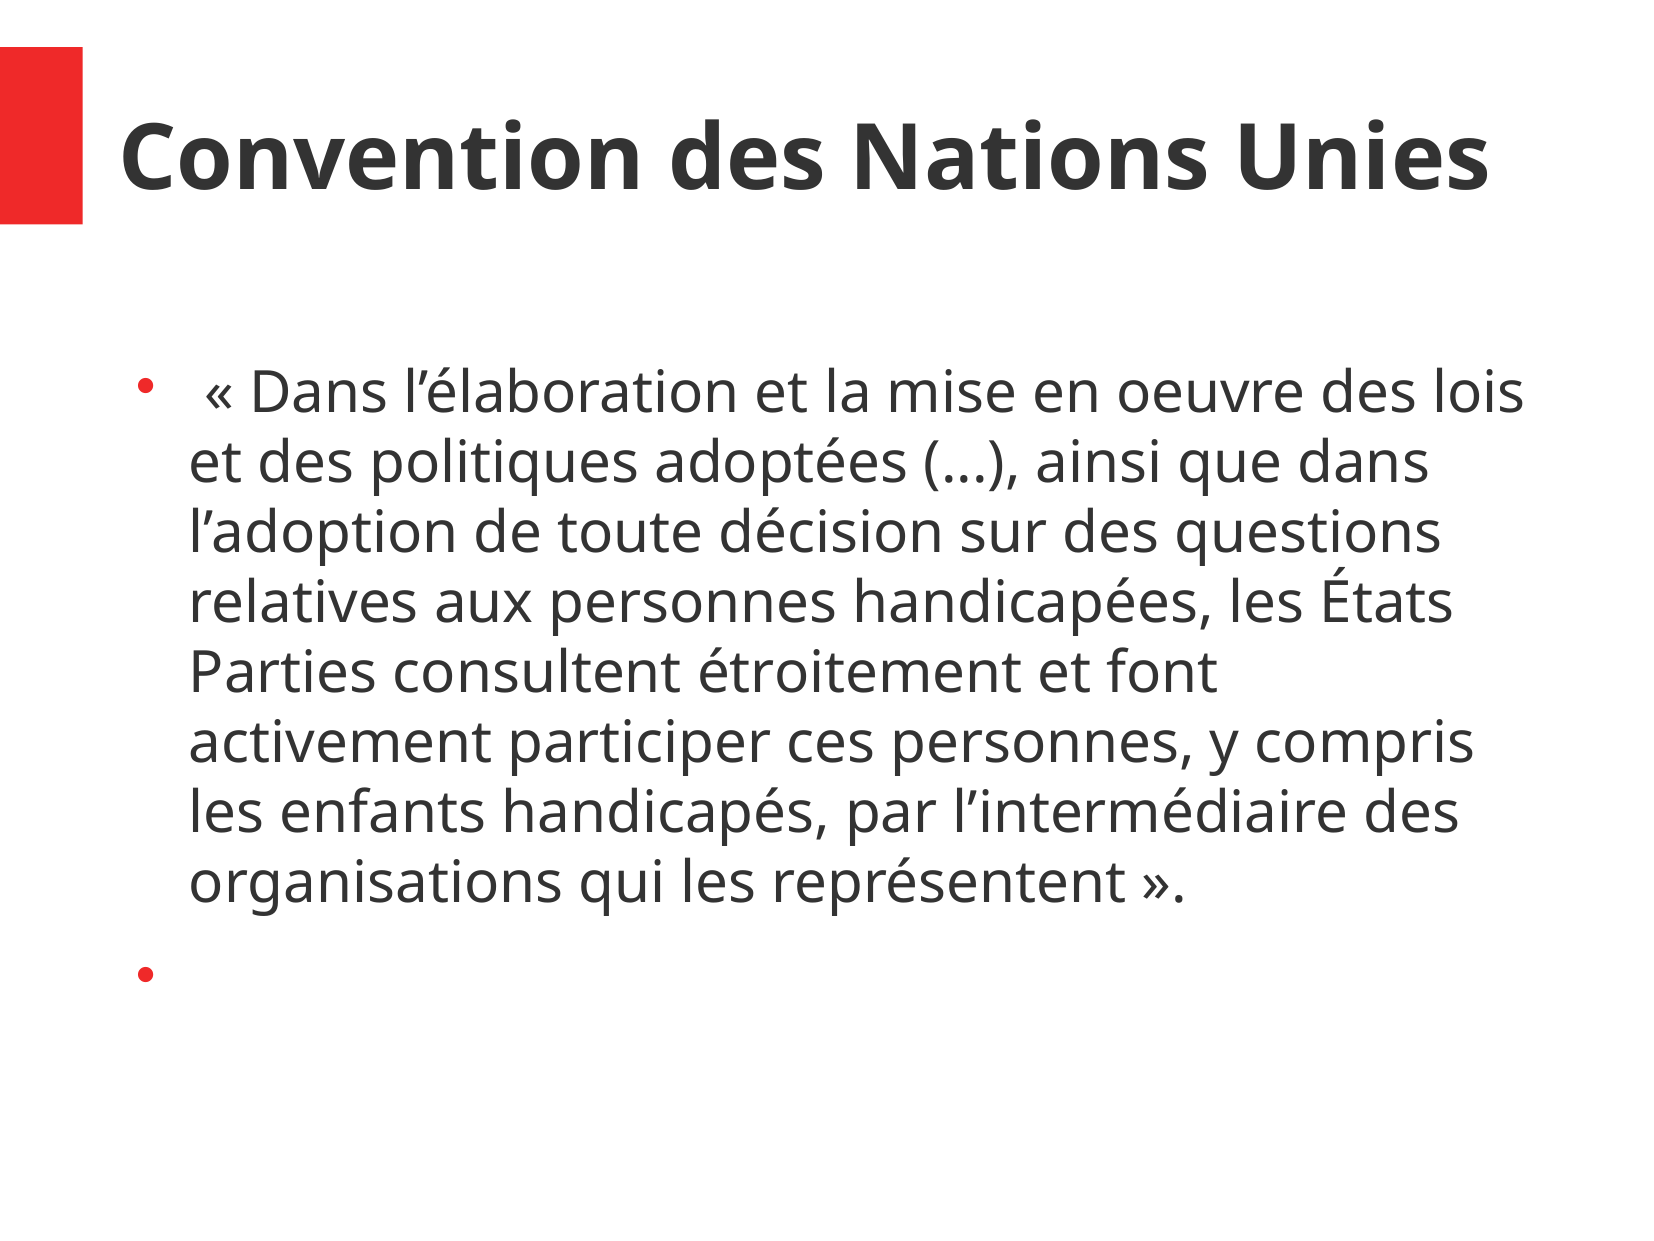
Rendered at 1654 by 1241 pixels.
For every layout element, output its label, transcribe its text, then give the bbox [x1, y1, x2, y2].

text_box Convention des Nations Unies [118, 27, 1571, 278]
text_box « Dans l’élaboration et la mise en oeuvre des lois et des politiques adoptées (...), ainsi que dans l’adoption de toute décision sur des questions relatives aux personnes handicapées, les États Parties consultent étroitement et font activement participer ces personnes, y compris les enfants handicapés, par l’intermédiaire des organisations qui les représentent ». [118, 354, 1536, 1074]
